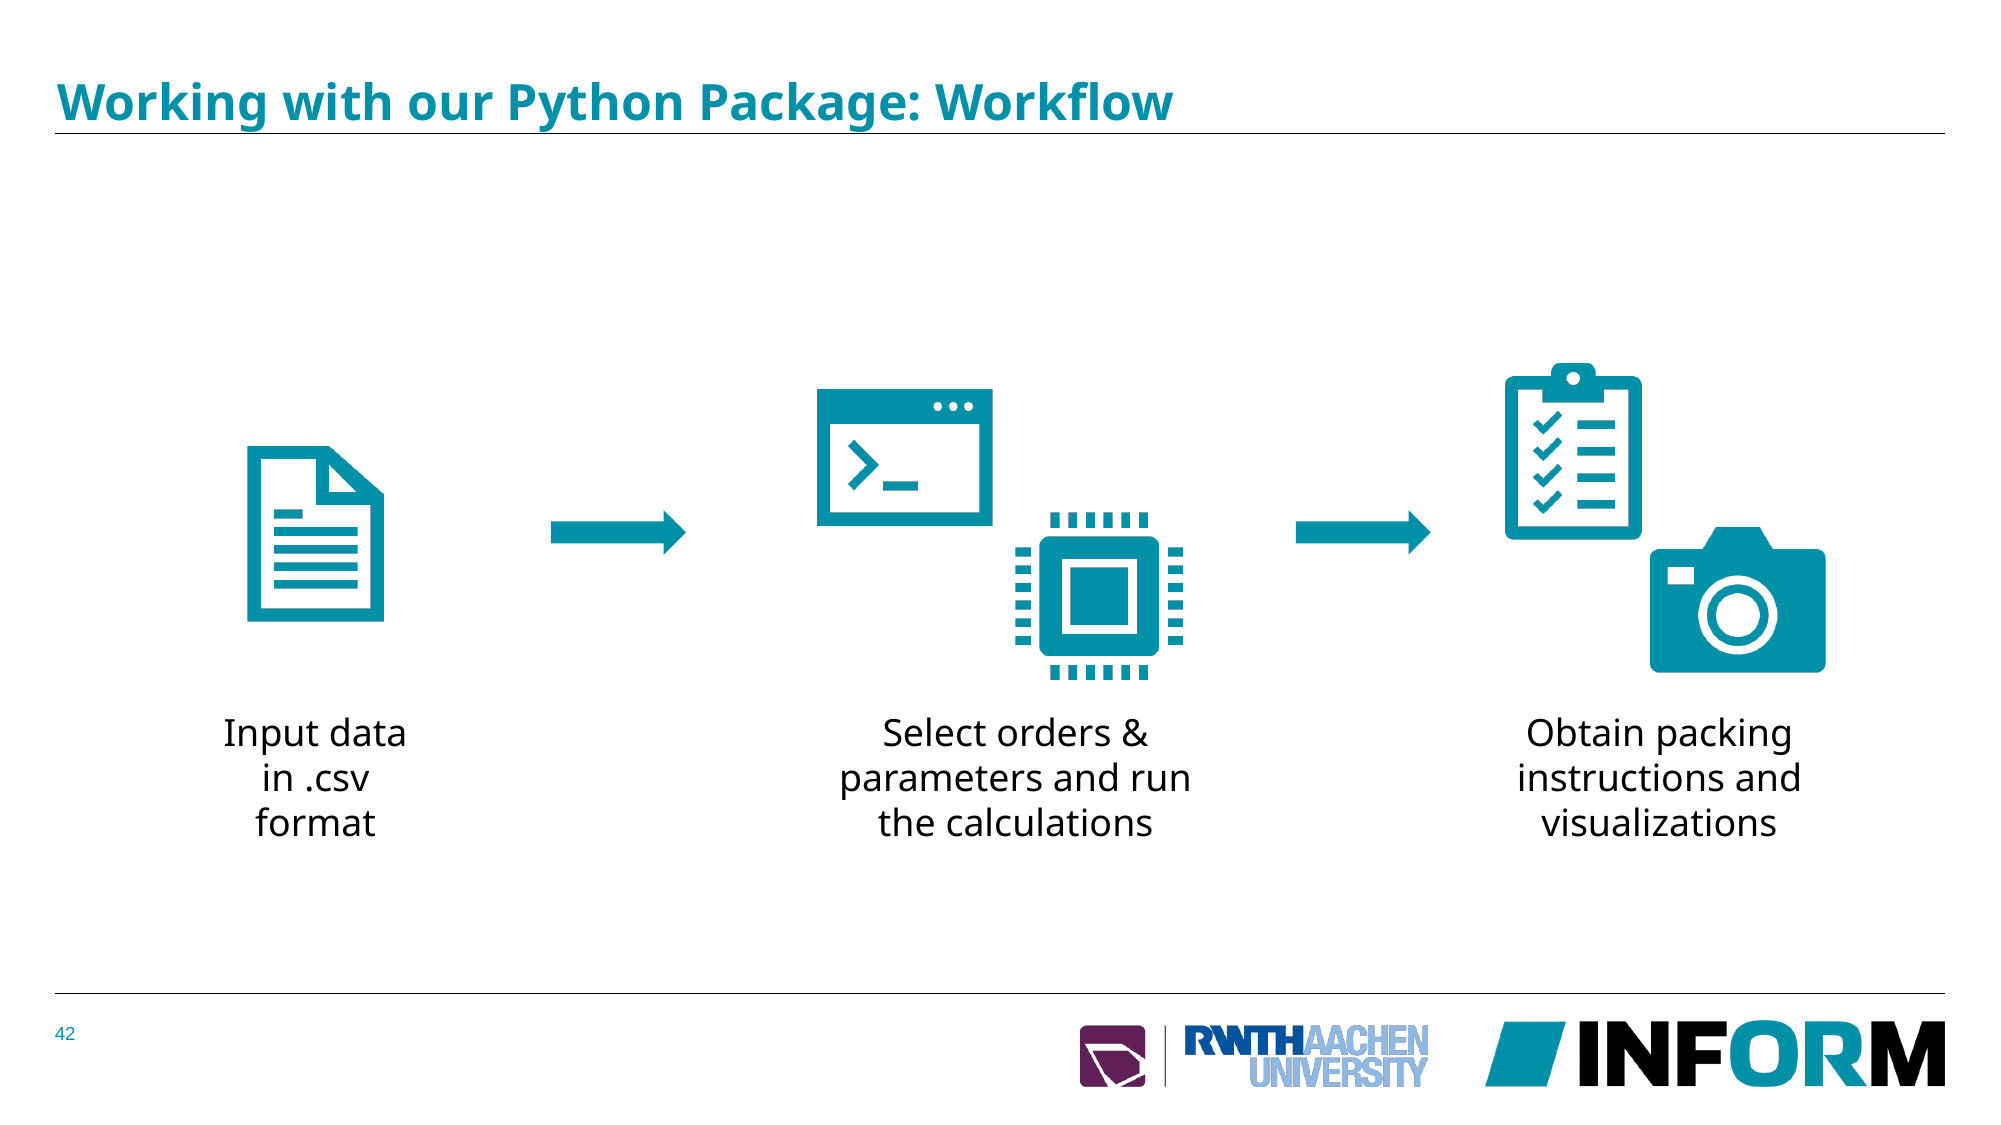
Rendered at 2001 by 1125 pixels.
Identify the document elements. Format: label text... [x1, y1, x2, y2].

title Working with our Python Package: Workflow [42, 70, 1948, 143]
text_box Obtain packing instructions and visualizations [1462, 701, 1857, 852]
text_box [549, 507, 688, 558]
picture [1080, 1025, 1428, 1087]
text_box Input data in .csv format [191, 701, 441, 852]
text_box [1294, 507, 1433, 558]
picture [210, 428, 421, 639]
picture [1467, 345, 1843, 705]
text_box Select orders & parameters and run the calculations [818, 701, 1213, 852]
picture [798, 351, 1205, 702]
picture [1485, 1020, 1945, 1087]
